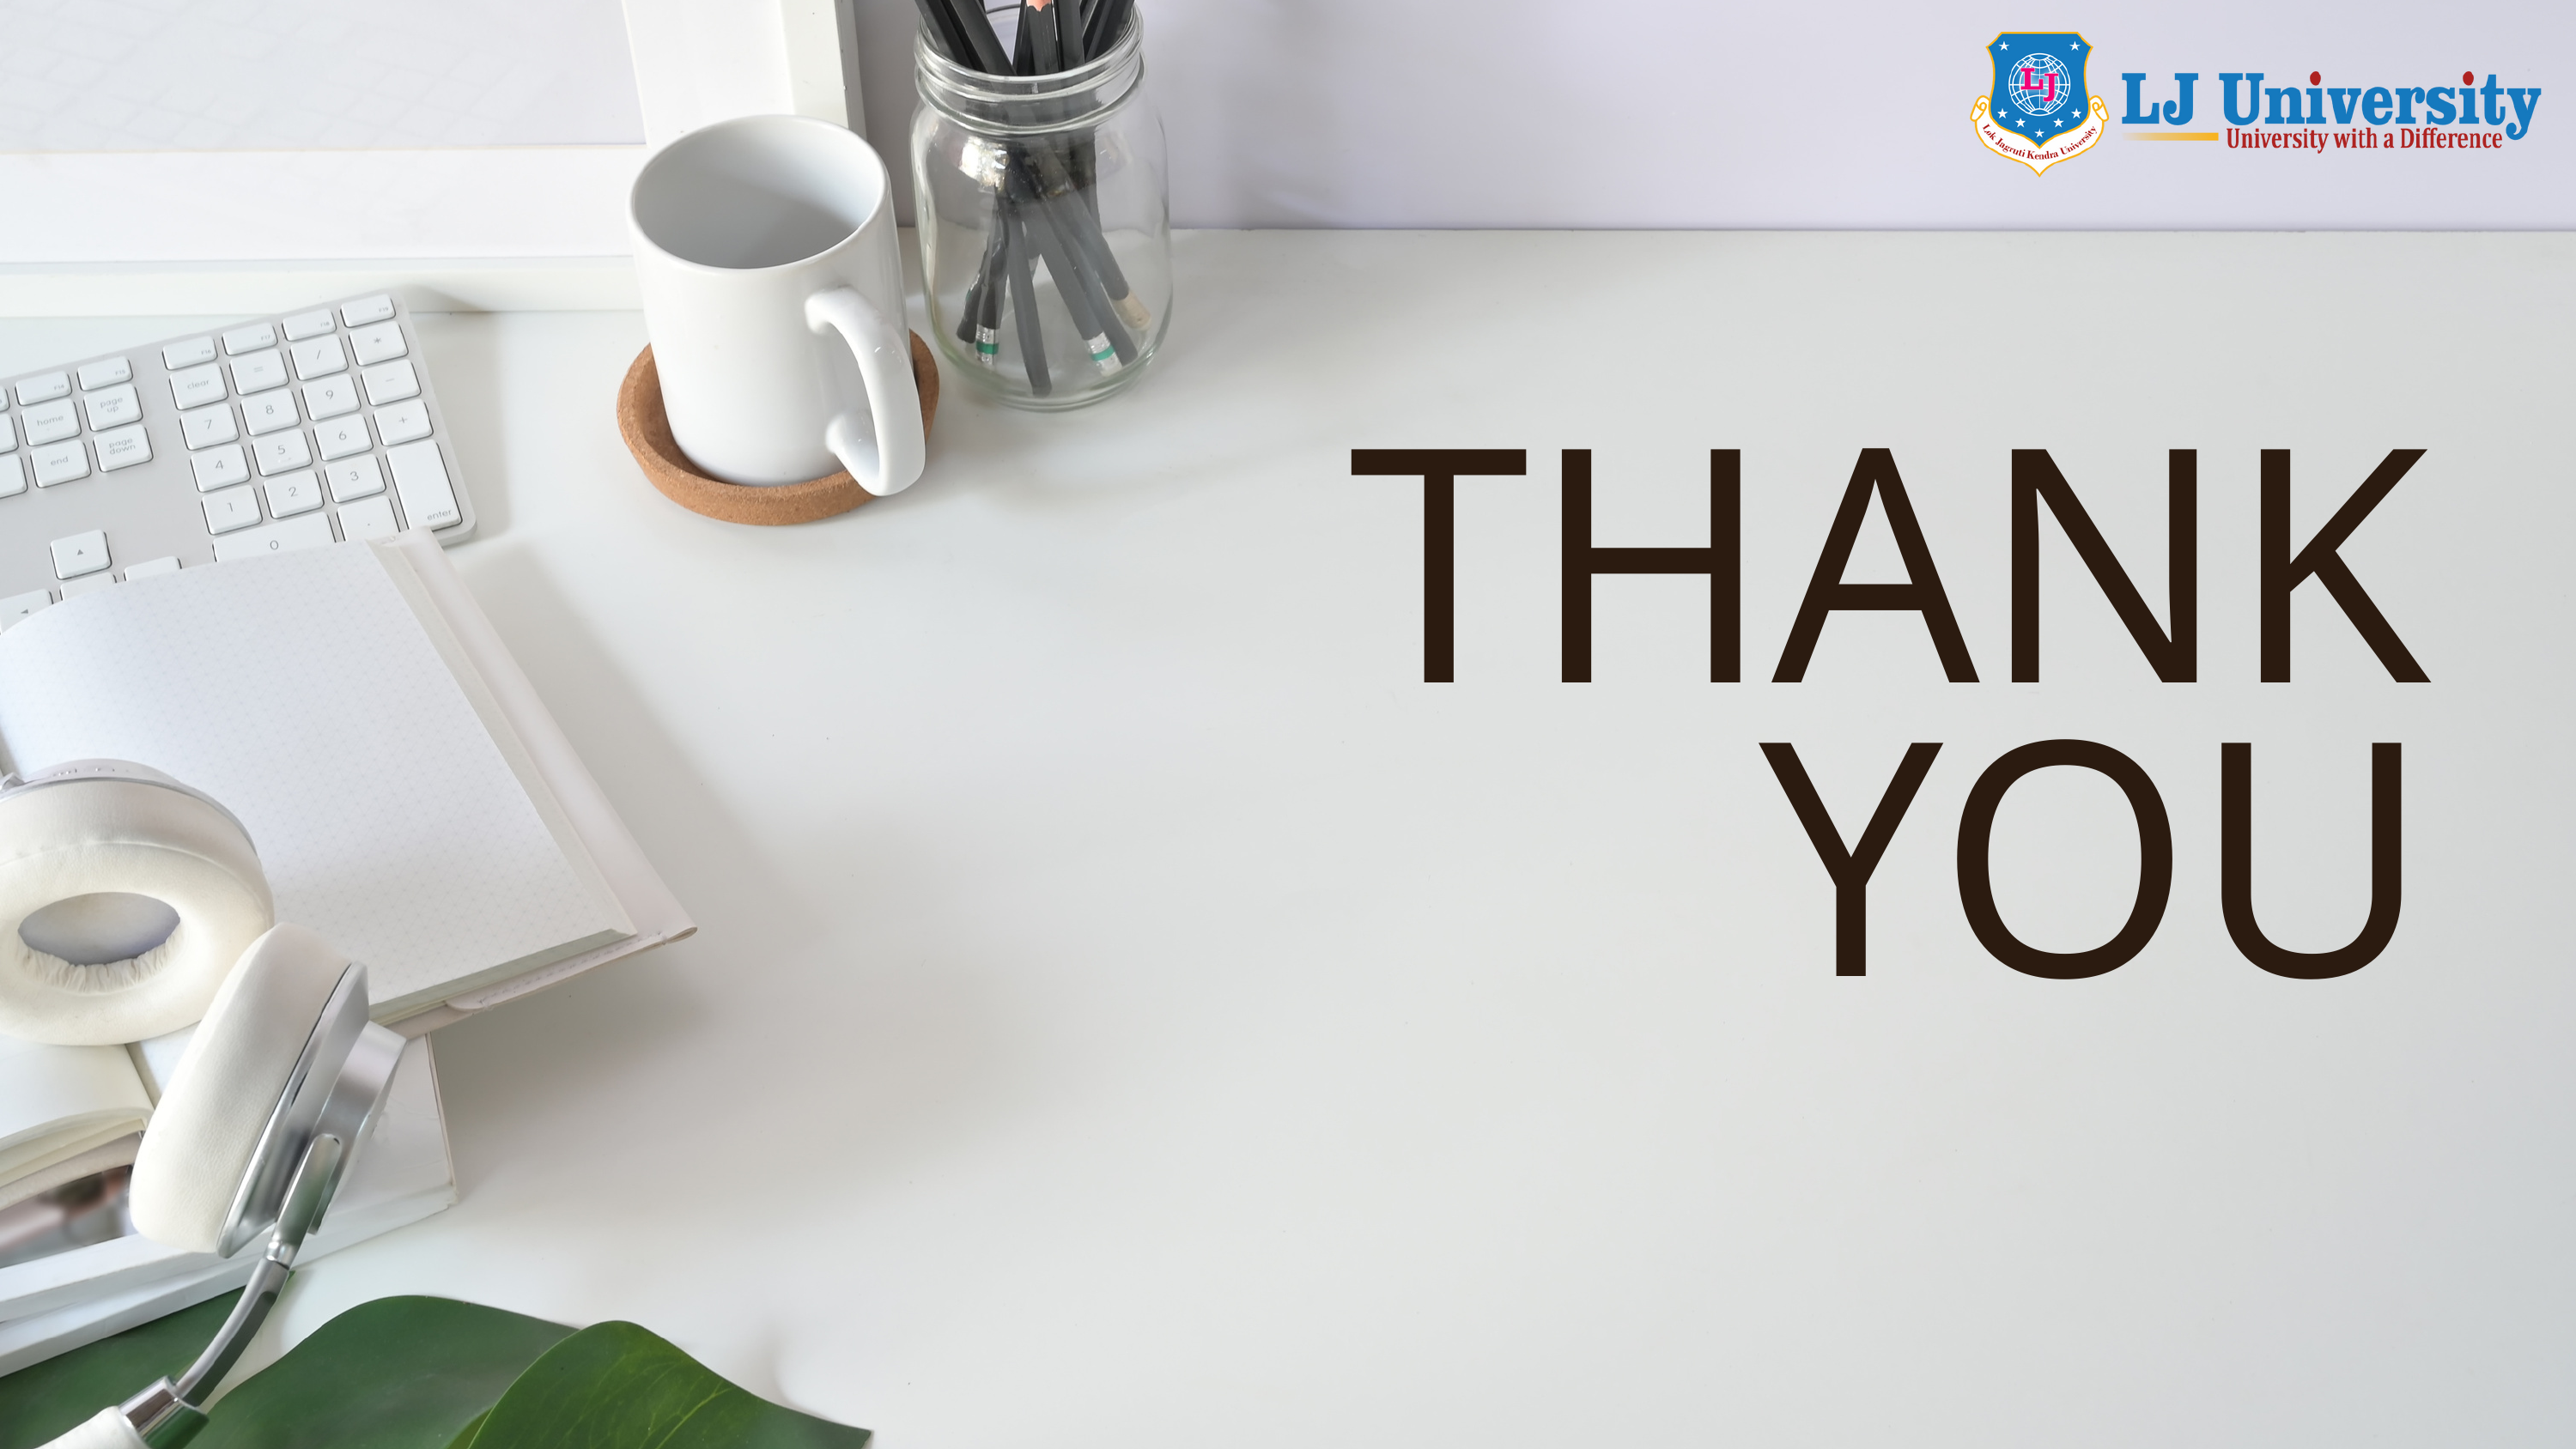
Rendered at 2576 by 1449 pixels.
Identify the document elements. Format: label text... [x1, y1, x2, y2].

text_box THANK YOU [778, 453, 2432, 1042]
text_box [0, 0, 2576, 1449]
text_box [1970, 32, 2542, 178]
